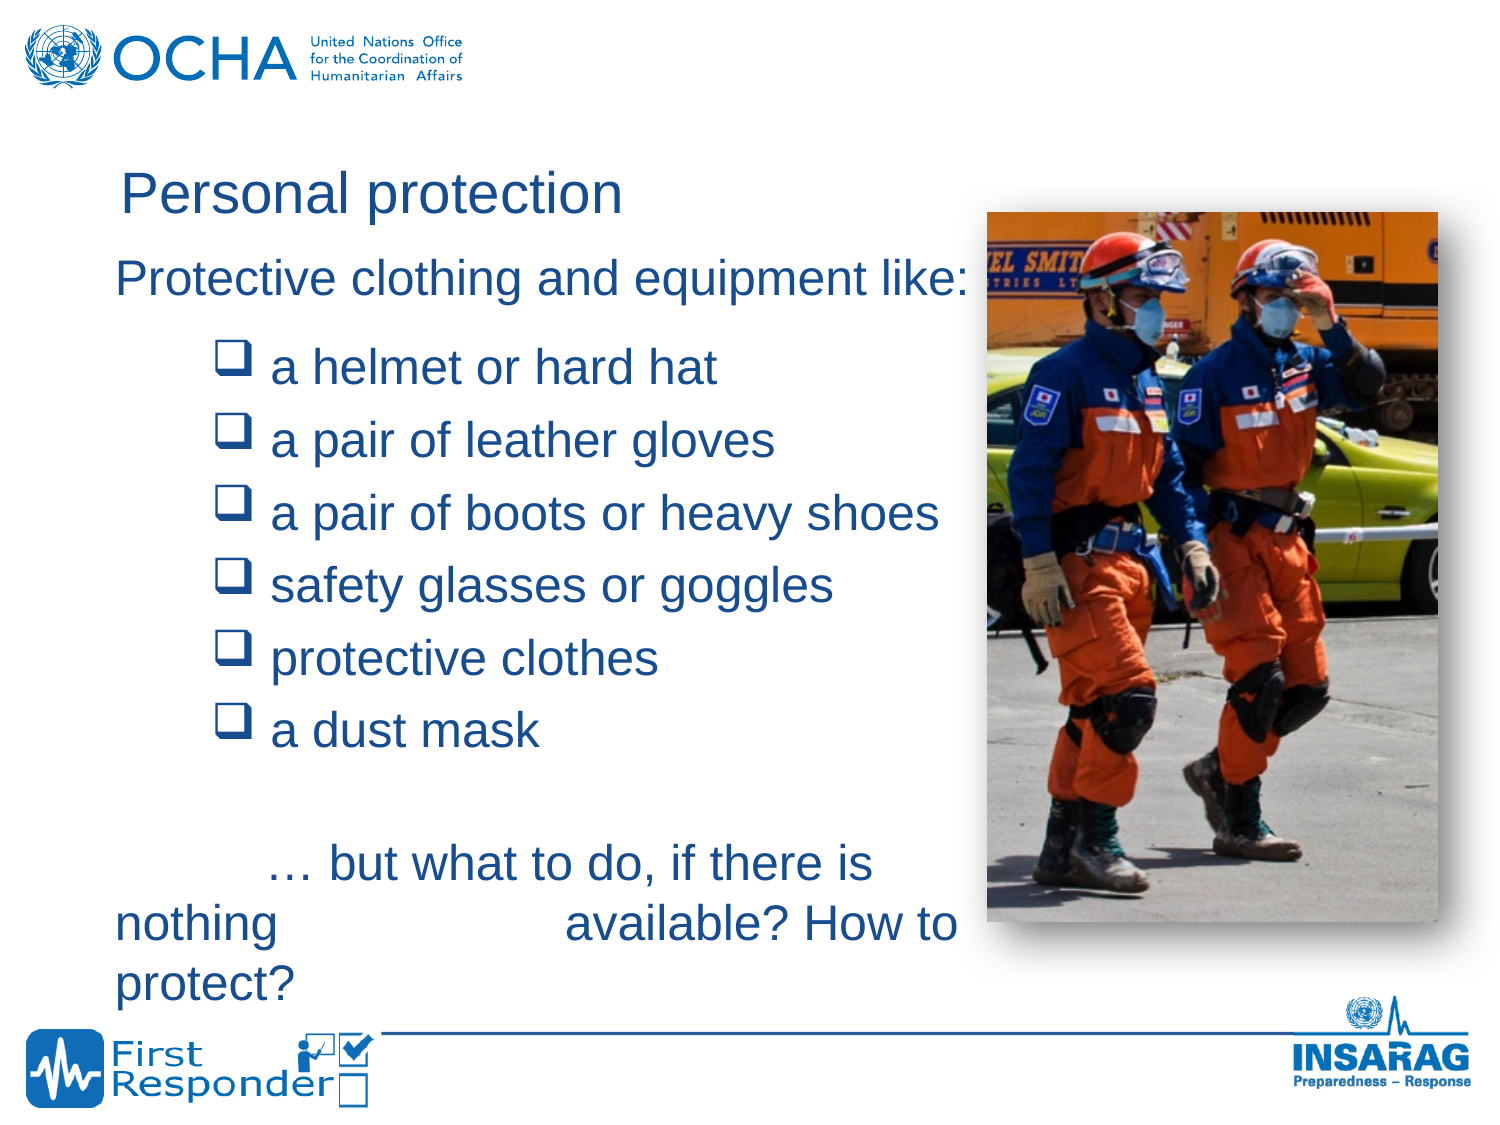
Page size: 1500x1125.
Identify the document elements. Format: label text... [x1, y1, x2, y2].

picture [1287, 995, 1471, 1094]
picture [24, 1024, 375, 1113]
text_box Personal protection [99, 147, 639, 233]
picture [987, 212, 1438, 922]
list Protective clothing and equipment like: a helmet or hard hat a pair of leather gloves a pair of boots or heavy shoes safety glasses or goggles protective clothes a dust mask … but what to do, if there is nothing available? How to protect? [99, 237, 988, 1000]
